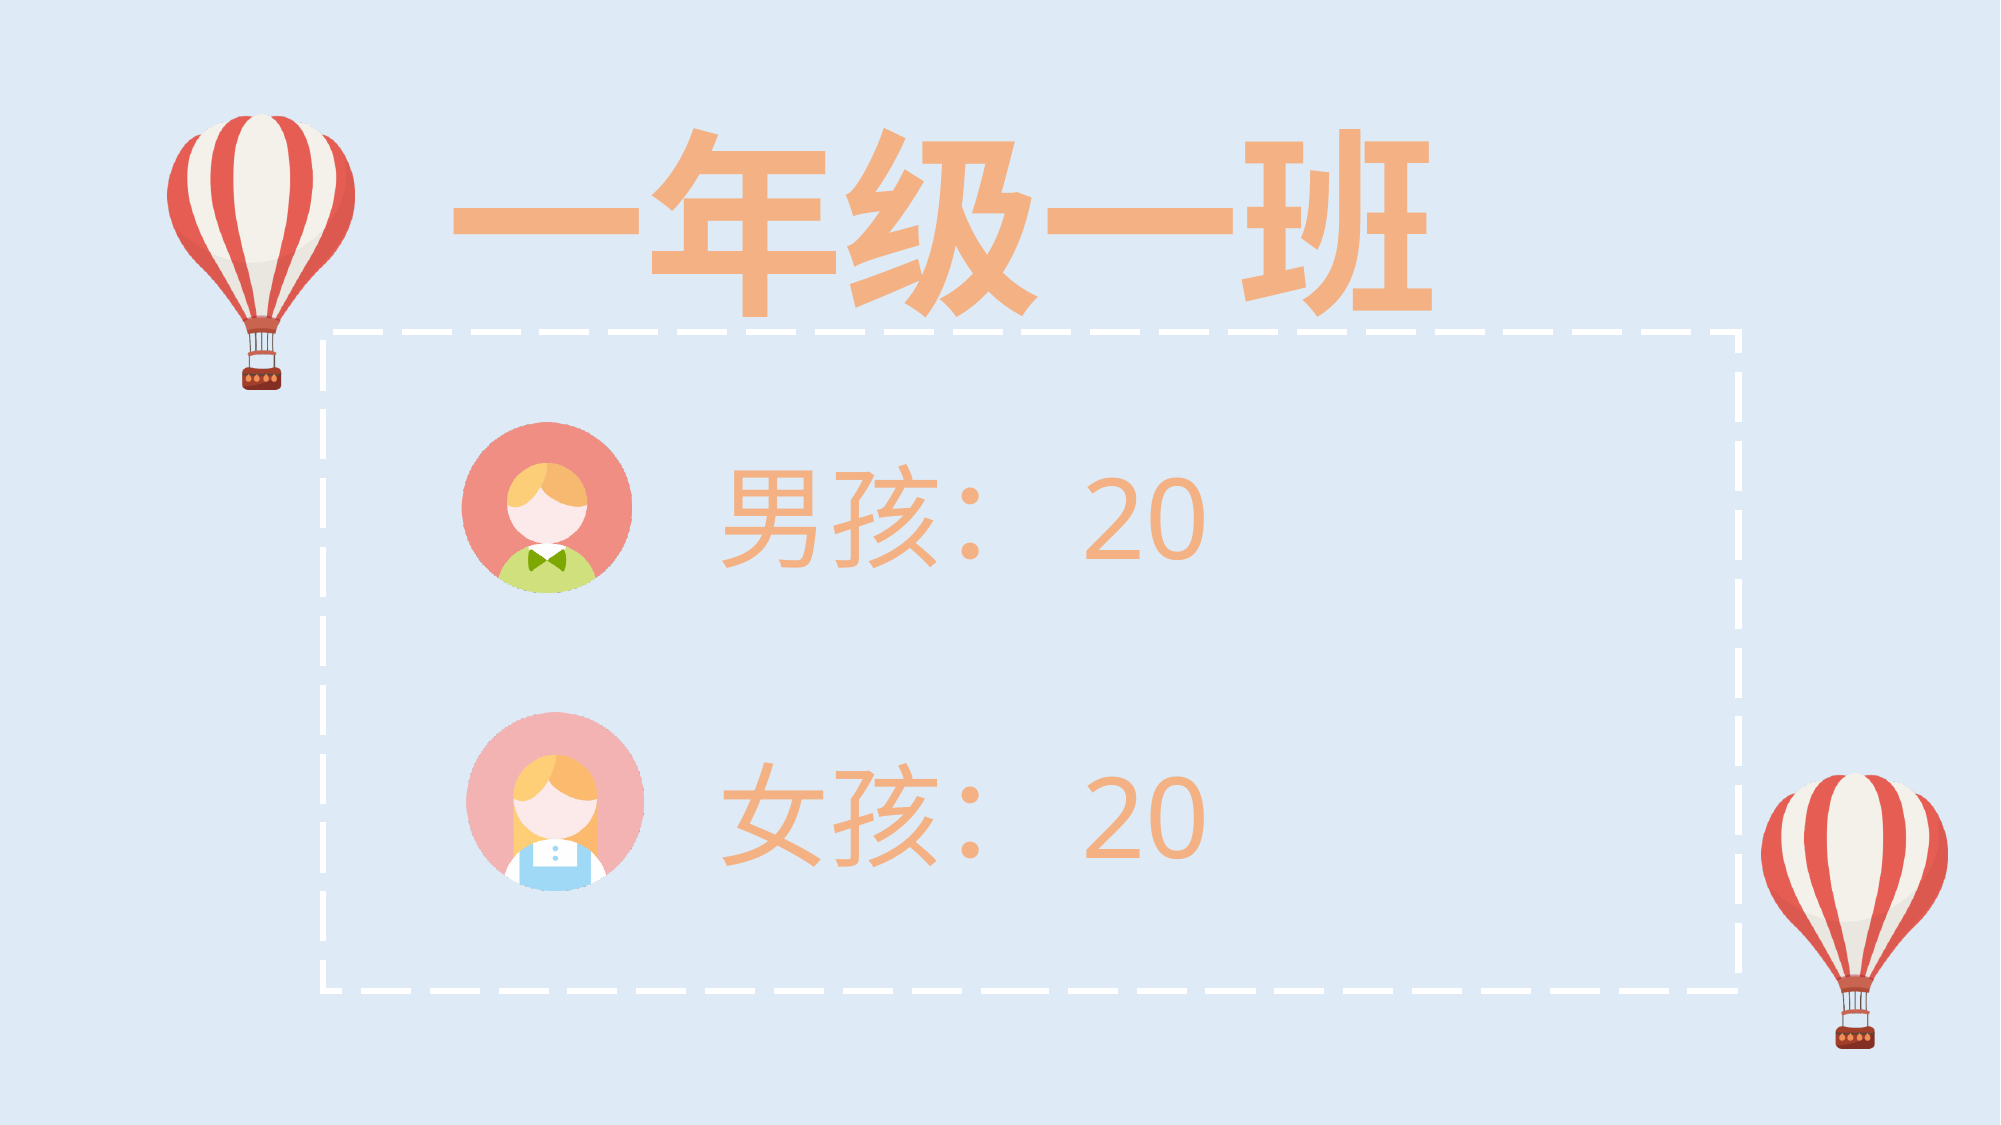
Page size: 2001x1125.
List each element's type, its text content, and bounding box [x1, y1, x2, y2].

picture [1760, 773, 1948, 1049]
text_box 一年级一班 [432, 92, 1553, 331]
picture [461, 422, 632, 593]
picture [167, 114, 355, 390]
picture [466, 712, 644, 891]
text_box [322, 331, 1740, 992]
